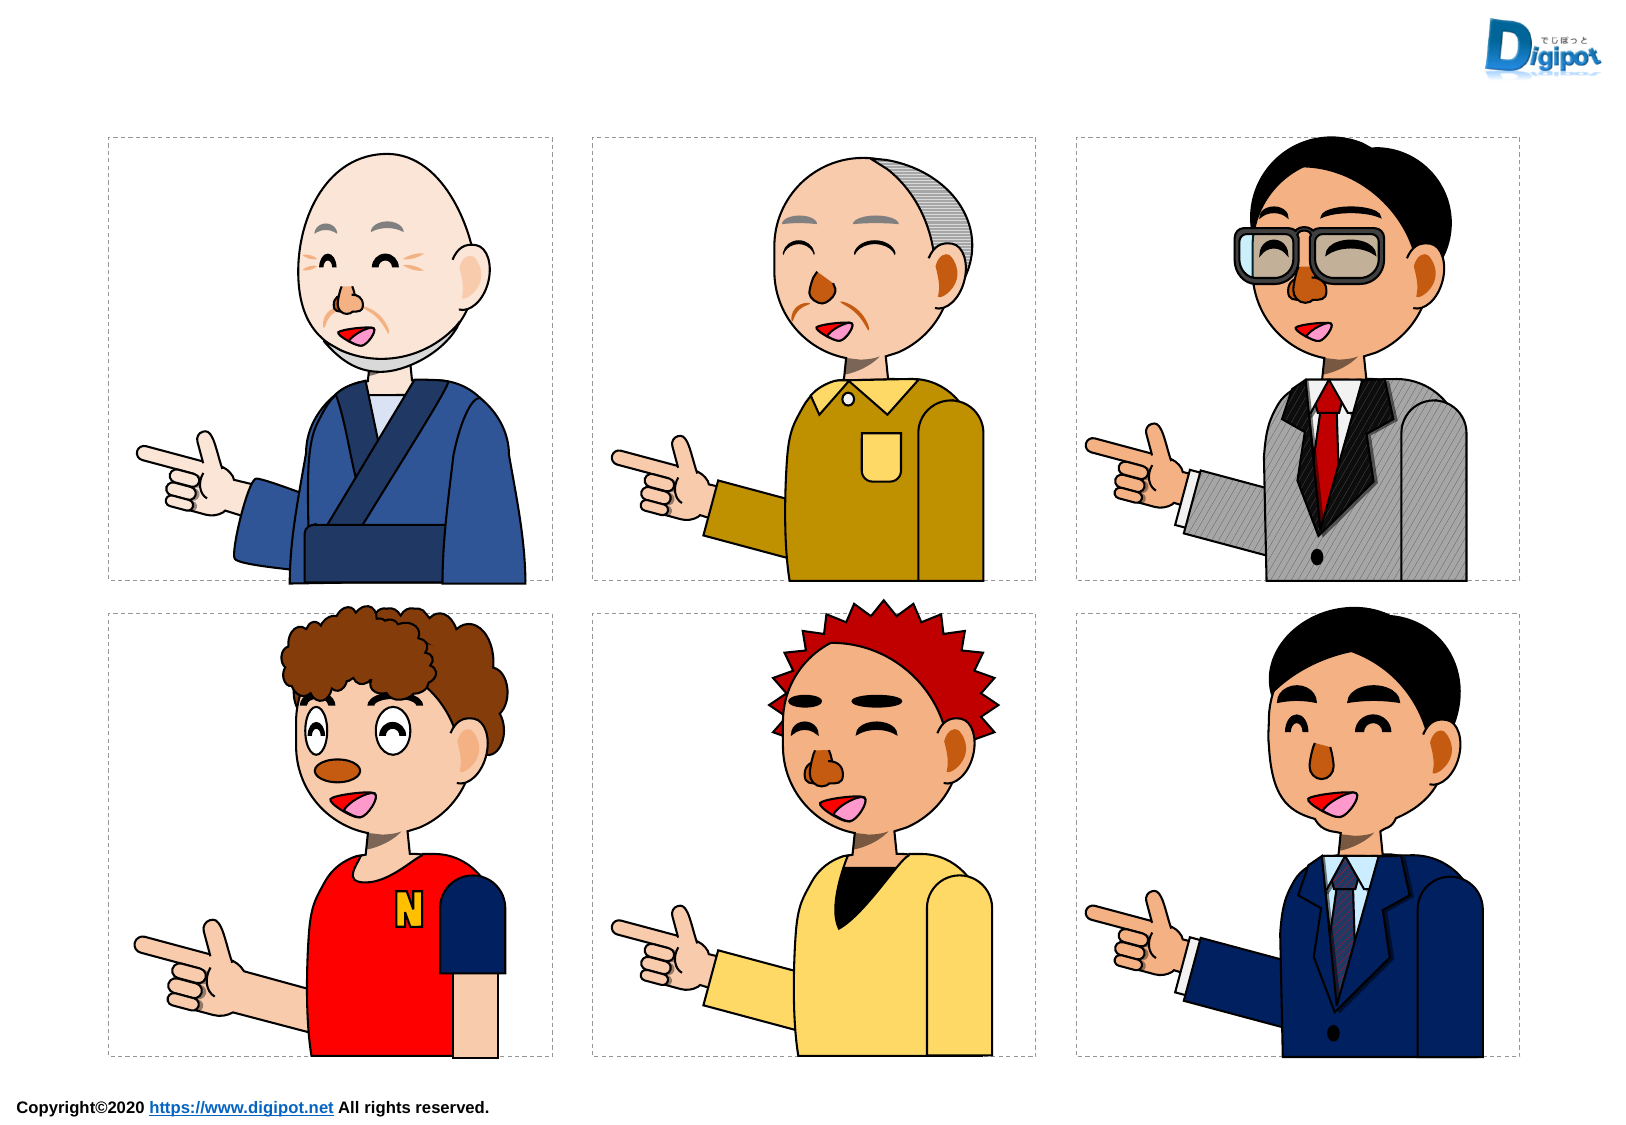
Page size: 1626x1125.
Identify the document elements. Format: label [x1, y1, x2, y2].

text_box [605, 157, 984, 581]
text_box [126, 153, 526, 584]
text_box [605, 588, 999, 1056]
picture [1485, 18, 1602, 82]
text_box [1077, 588, 1483, 1058]
text_box [128, 606, 508, 1059]
text_box [1077, 117, 1467, 581]
